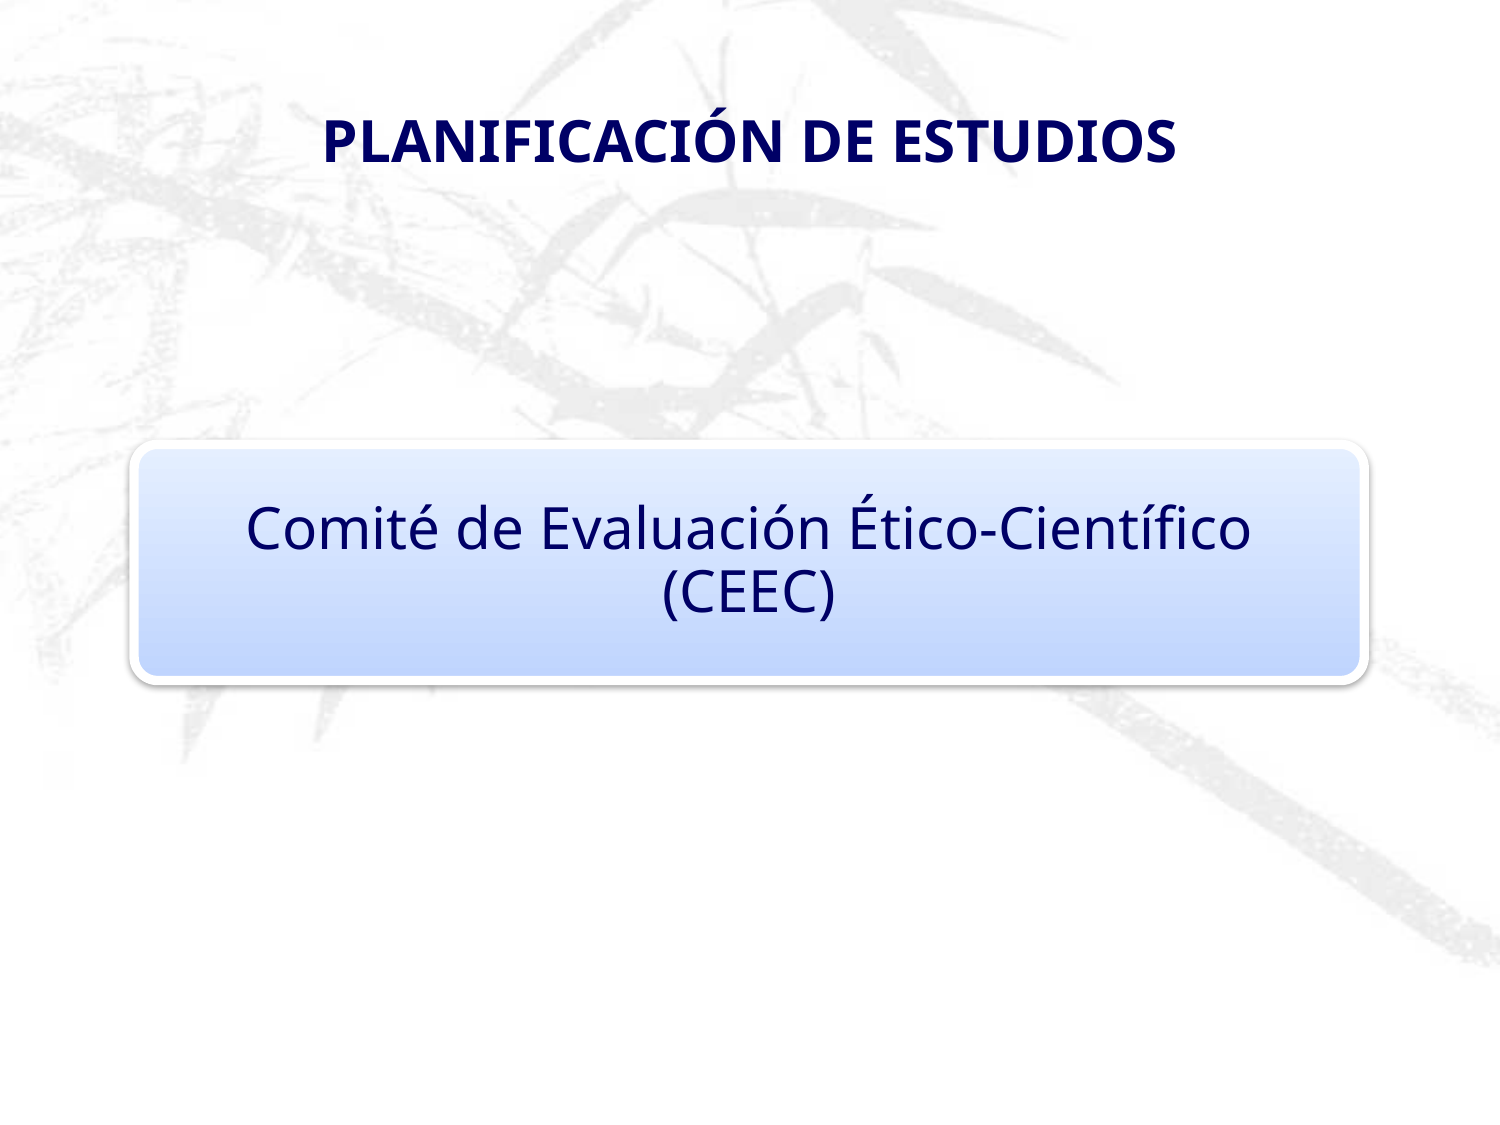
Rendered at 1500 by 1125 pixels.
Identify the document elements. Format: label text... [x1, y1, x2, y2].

picture [0, 0, 1500, 1125]
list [74, 444, 1424, 681]
title PLANIFICACIÓN DE ESTUDIOS [75, 45, 1425, 233]
